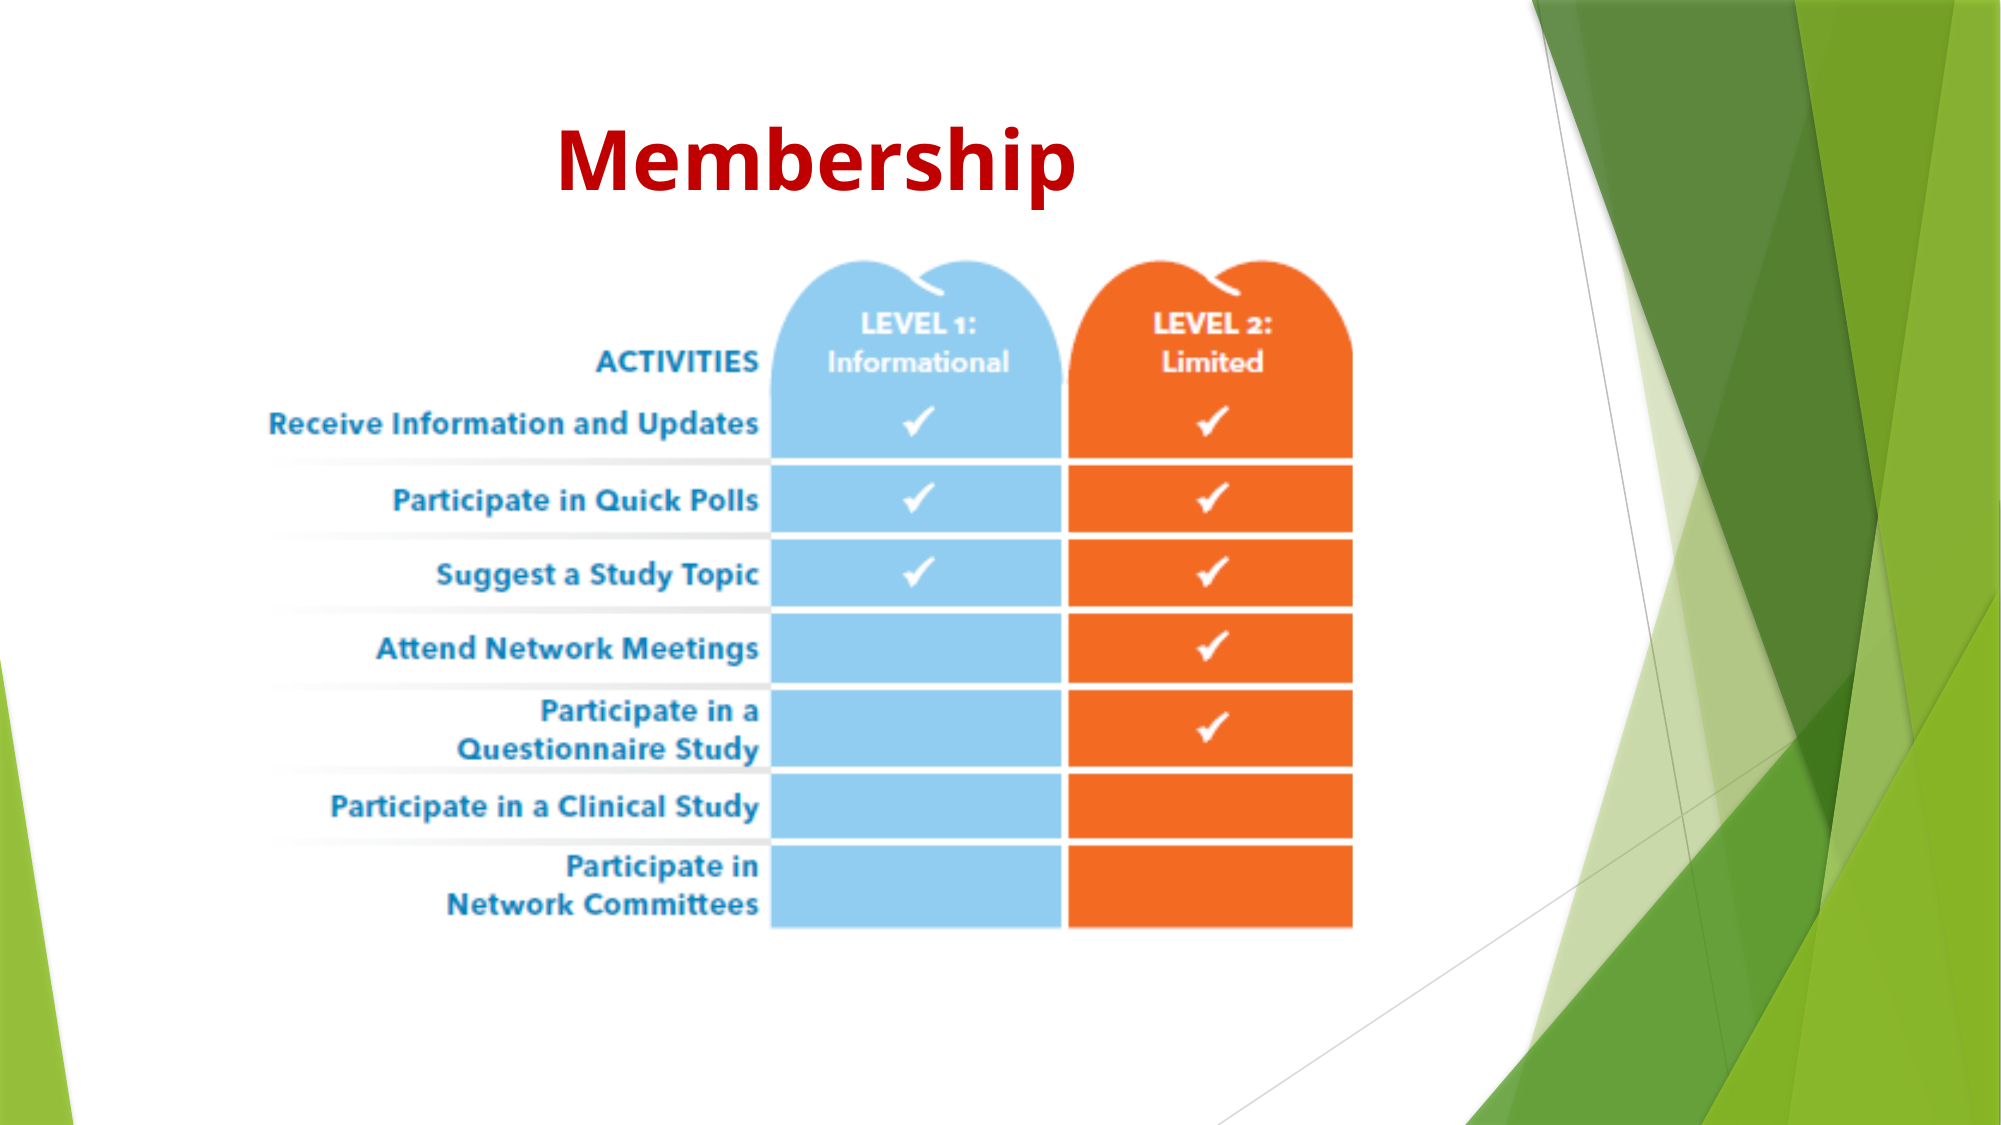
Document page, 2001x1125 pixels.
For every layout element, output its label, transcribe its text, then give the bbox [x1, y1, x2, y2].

picture [261, 246, 1354, 960]
title Membership [111, 99, 1522, 317]
